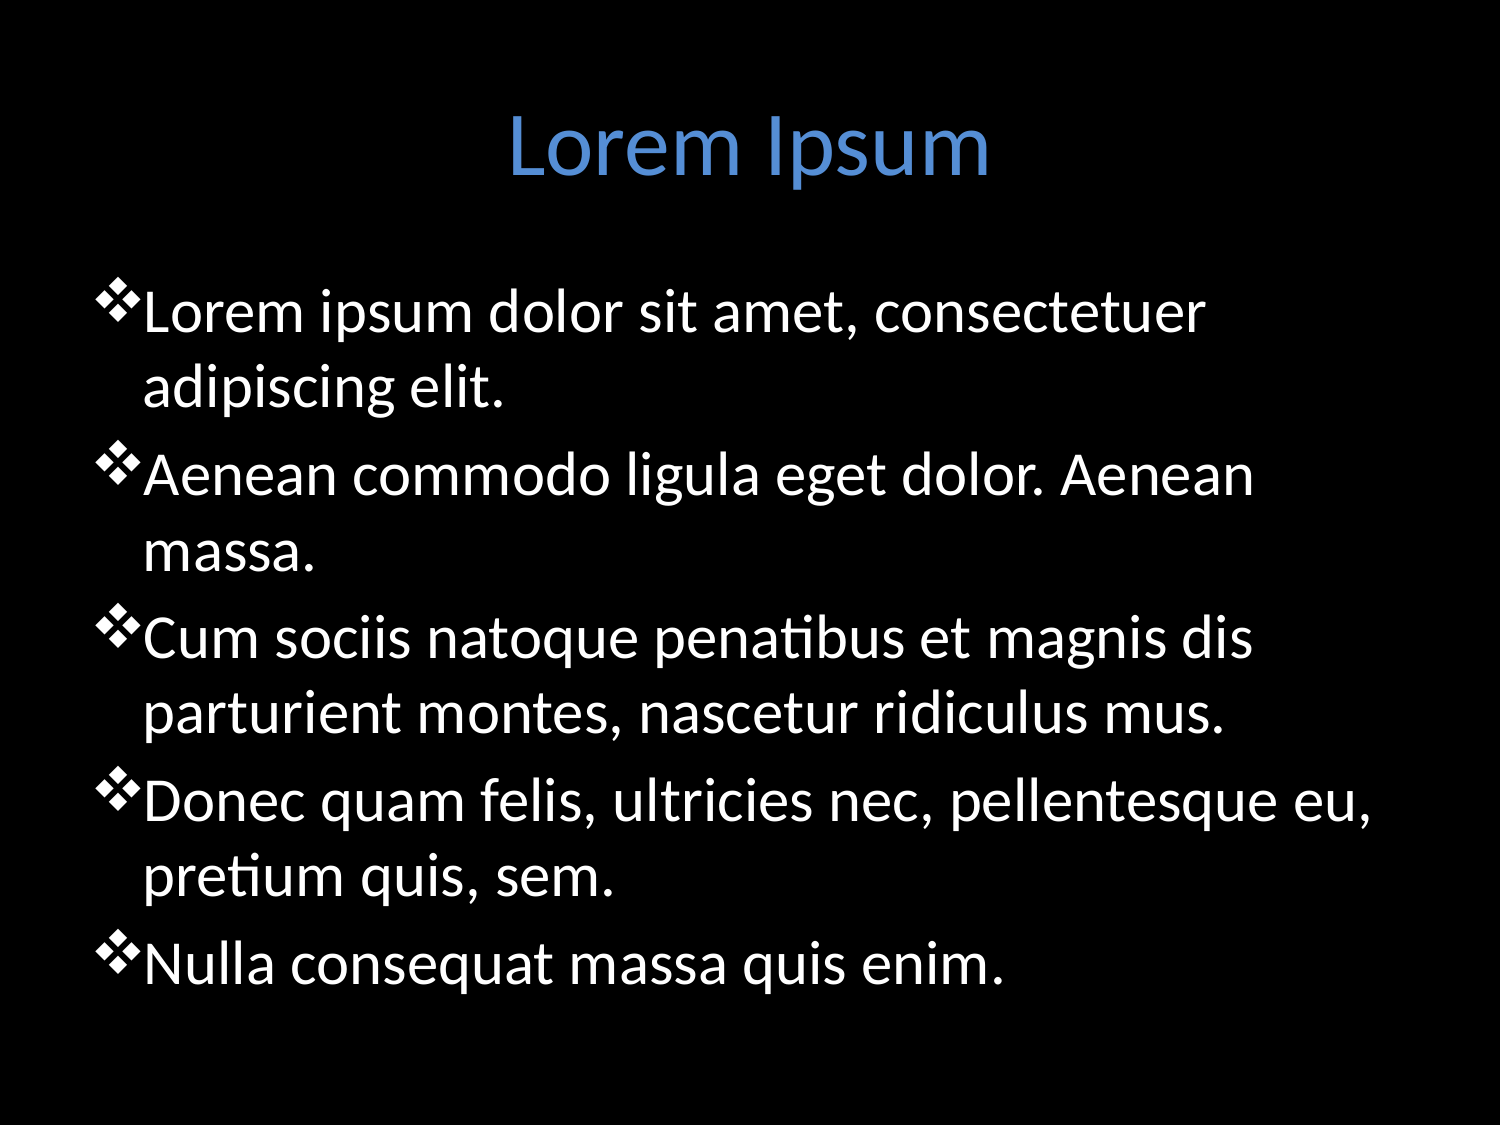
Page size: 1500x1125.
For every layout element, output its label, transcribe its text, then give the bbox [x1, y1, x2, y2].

list Lorem ipsum dolor sit amet, consectetuer adipiscing elit. Aenean commodo ligula eget dolor. Aenean massa. Cum sociis natoque penatibus et magnis dis parturient montes, nascetur ridiculus mus. Donec quam felis, ultricies nec, pellentesque eu, pretium quis, sem. Nulla consequat massa quis enim. [75, 262, 1425, 1005]
title Lorem Ipsum [75, 45, 1425, 233]
